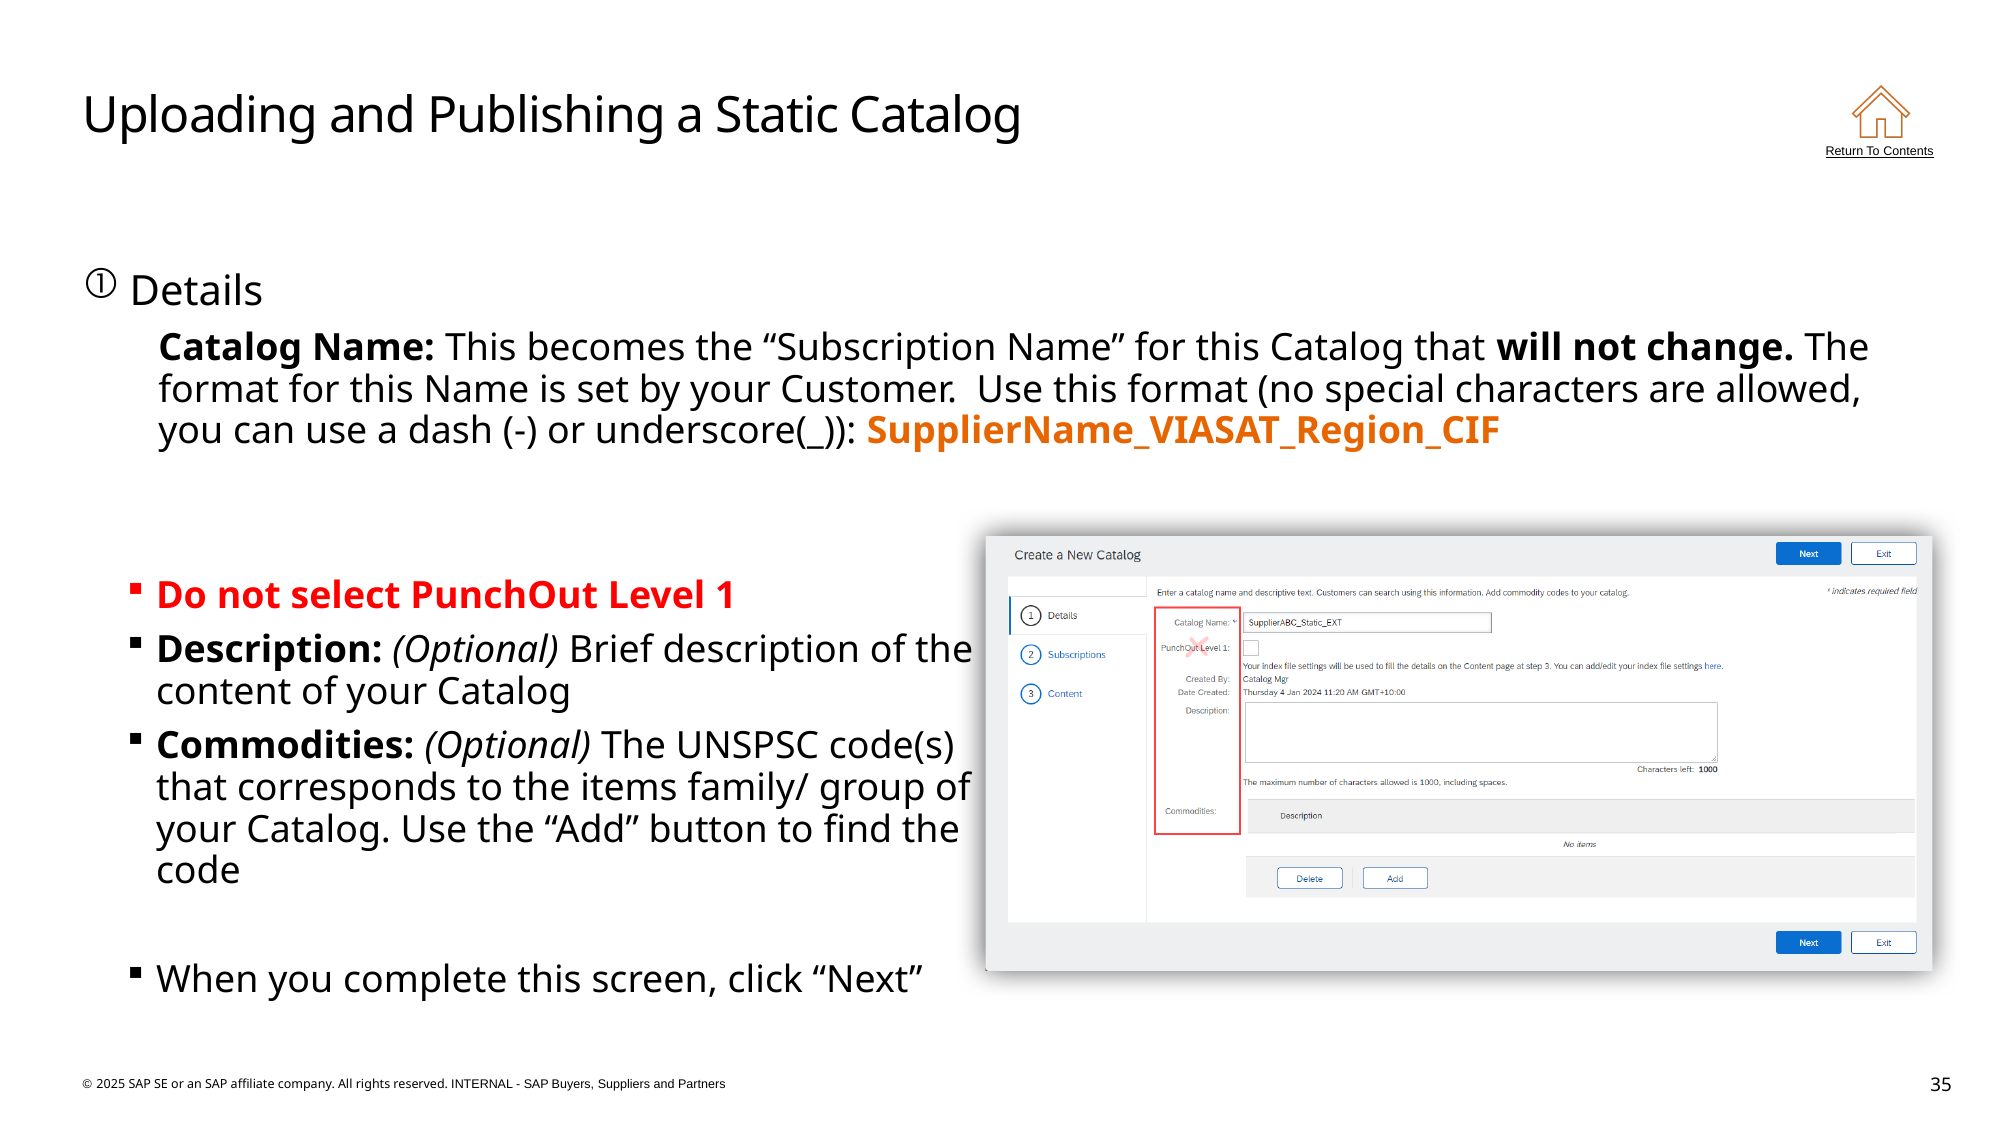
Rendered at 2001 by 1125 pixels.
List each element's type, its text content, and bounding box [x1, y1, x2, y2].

list Details Catalog Name: This becomes the “Subscription Name” for this Catalog that will not change. The format for this Name is set by your Customer. Use this format (no special characters are allowed, you can use a dash (-) or underscore(_)): SupplierName_VIASAT_Region_CIF [82, 265, 1918, 566]
picture [985, 536, 1933, 971]
picture [1847, 76, 1915, 145]
title Uploading and Publishing a Static Catalog [82, 82, 1810, 144]
text_box Do not select PunchOut Level 1 Description: (Optional) Brief description of the content of your Catalog Commodities: (Optional) The UNSPSC code(s) that corresponds to the items family/ group of your Catalog. Use the “Add” button to find the code When you complete this screen, click “Next” [65, 566, 1001, 1007]
